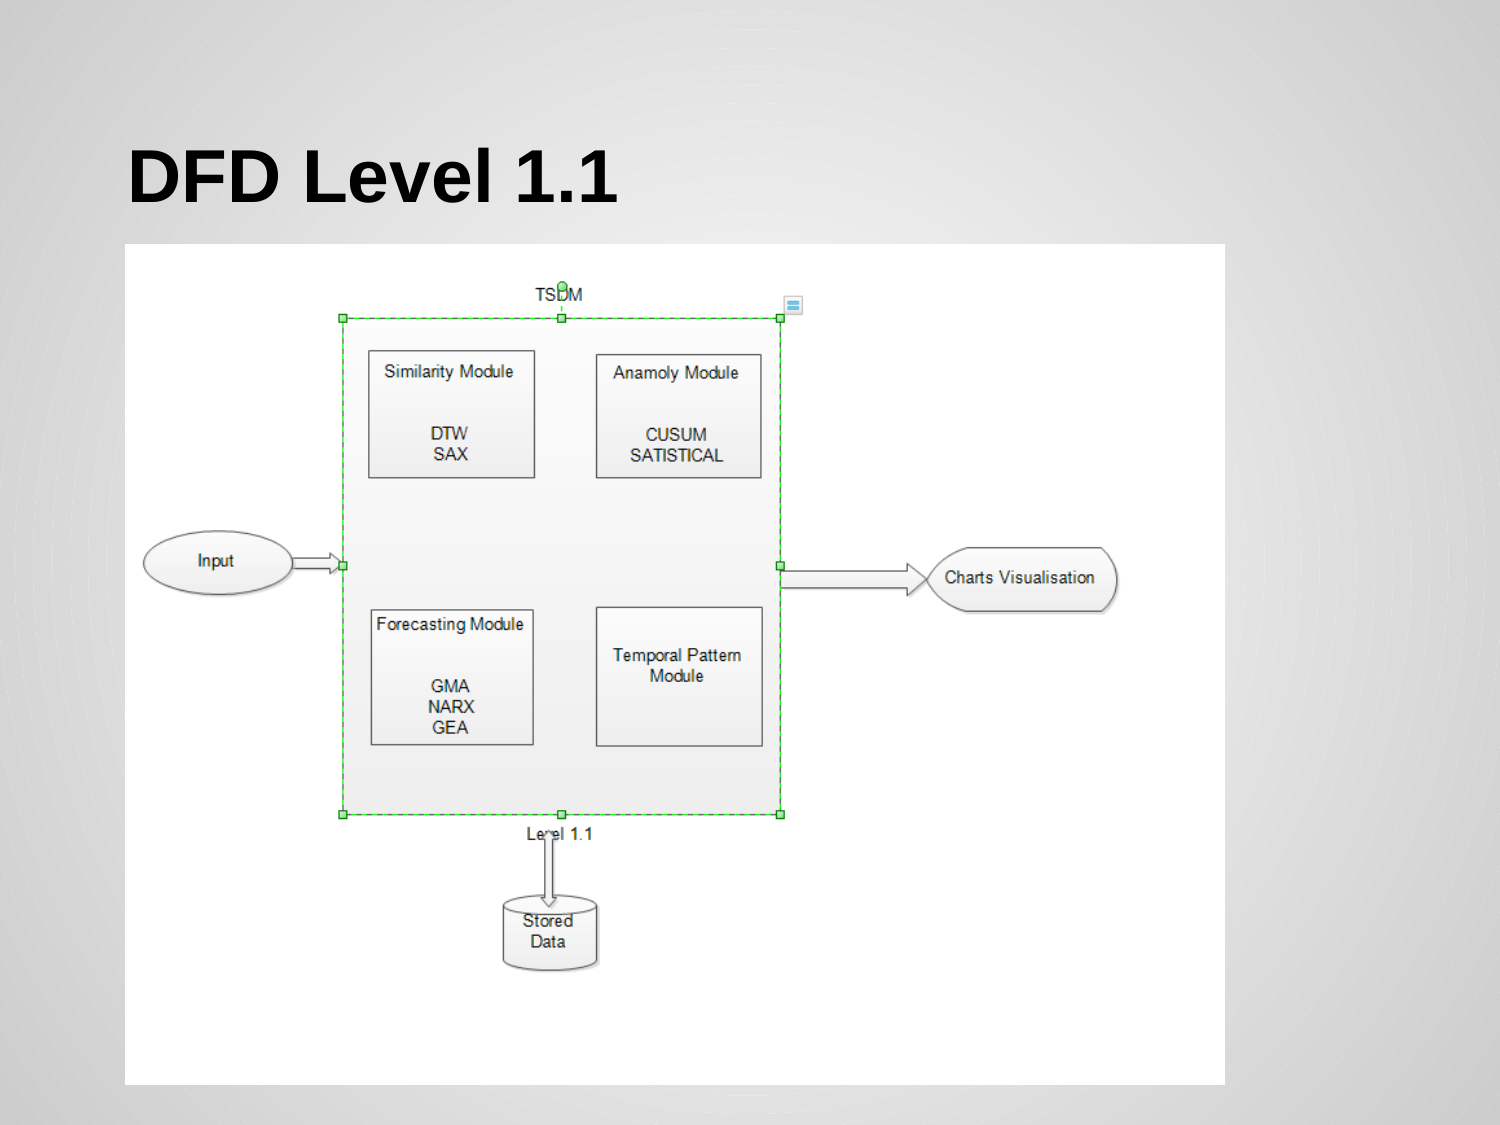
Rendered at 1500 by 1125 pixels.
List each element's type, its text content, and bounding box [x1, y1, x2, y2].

title DFD Level 1.1 [75, 45, 1425, 233]
picture [124, 244, 1226, 1085]
